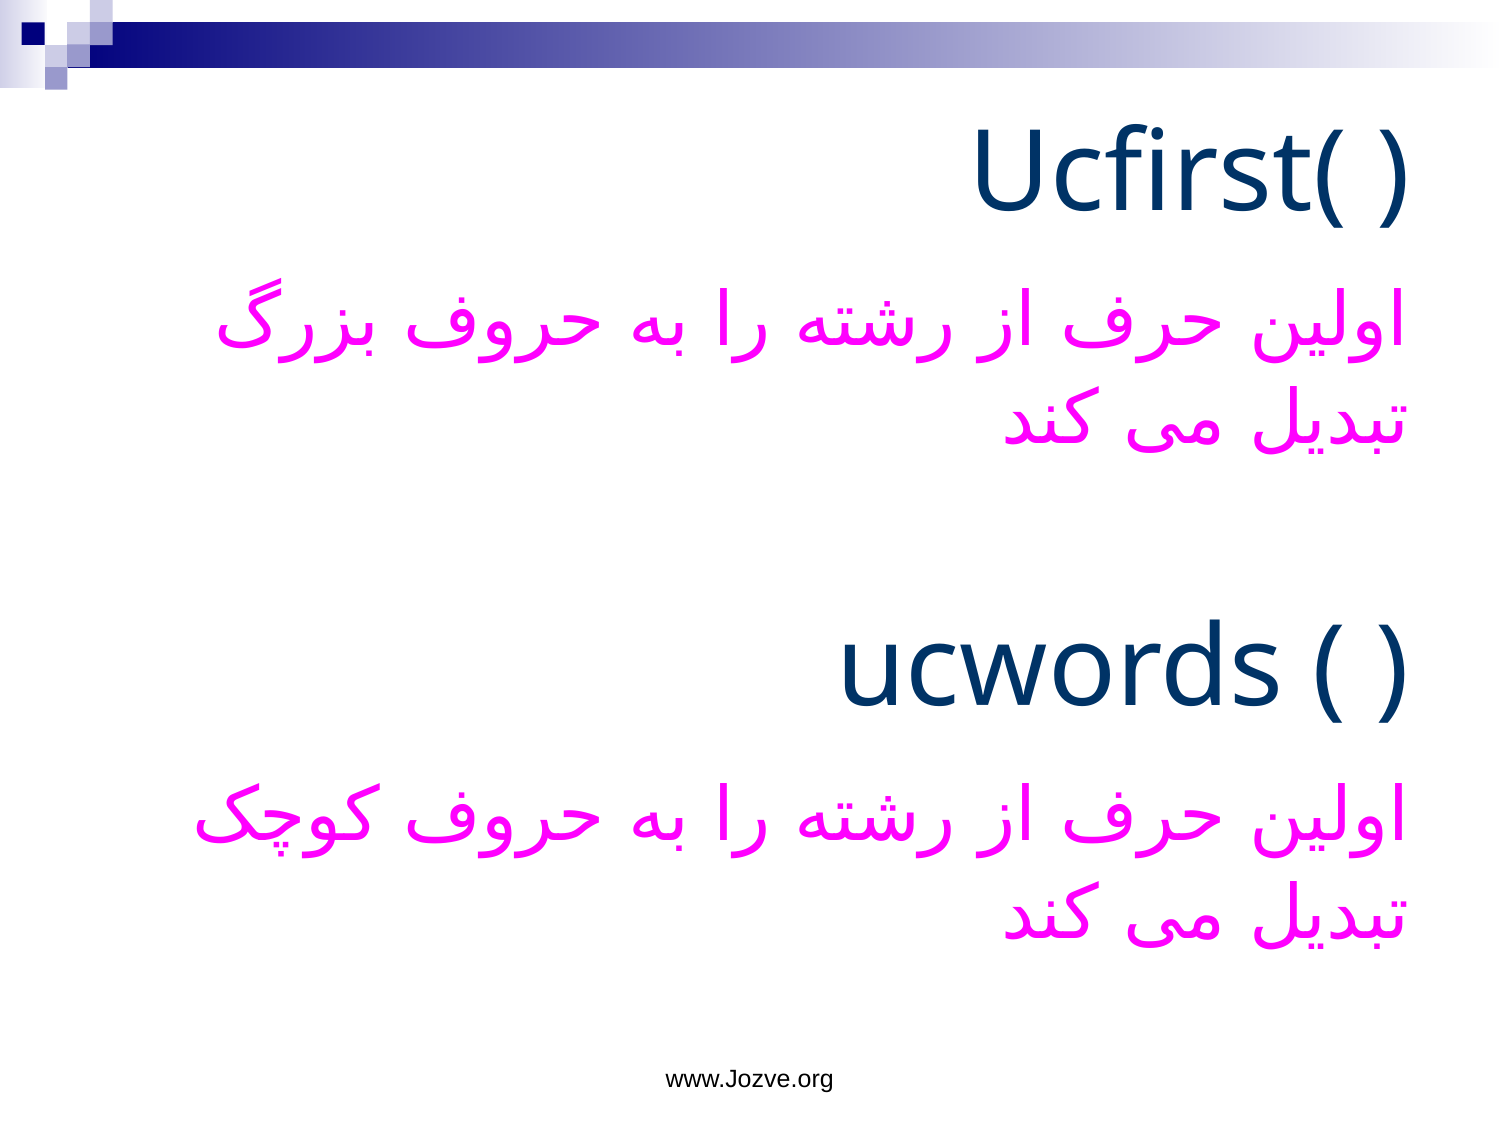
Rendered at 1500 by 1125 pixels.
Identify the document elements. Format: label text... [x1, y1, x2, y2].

footer www.Jozve.org [512, 1024, 988, 1101]
title Ucfirst( ) اولین حرف از رشته را به حروف بزرگ تبدیل می کند ucwords ( ) اولین حرف از رشته را به حروف کوچک تبدیل می کند [74, 74, 1426, 977]
